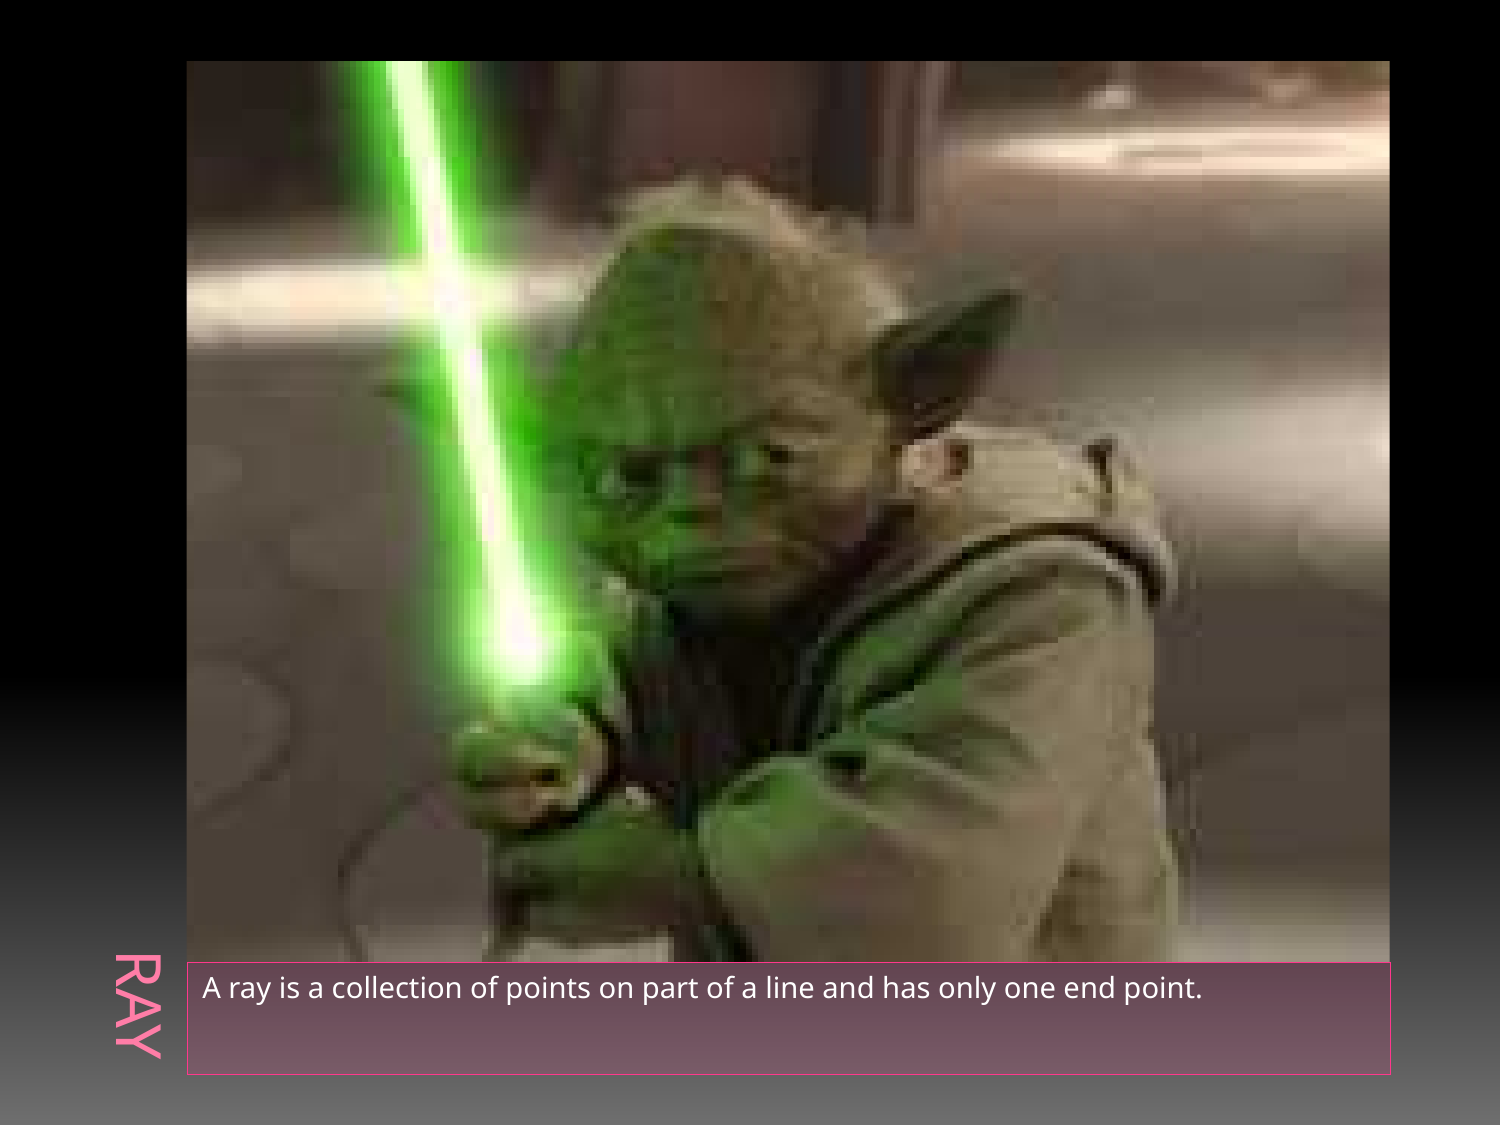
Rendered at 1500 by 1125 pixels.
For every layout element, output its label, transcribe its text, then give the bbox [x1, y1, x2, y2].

picture [186, 61, 1390, 962]
list A ray is a collection of points on part of a line and has only one end point. [187, 962, 1391, 1075]
title ray [36, 24, 186, 1075]
